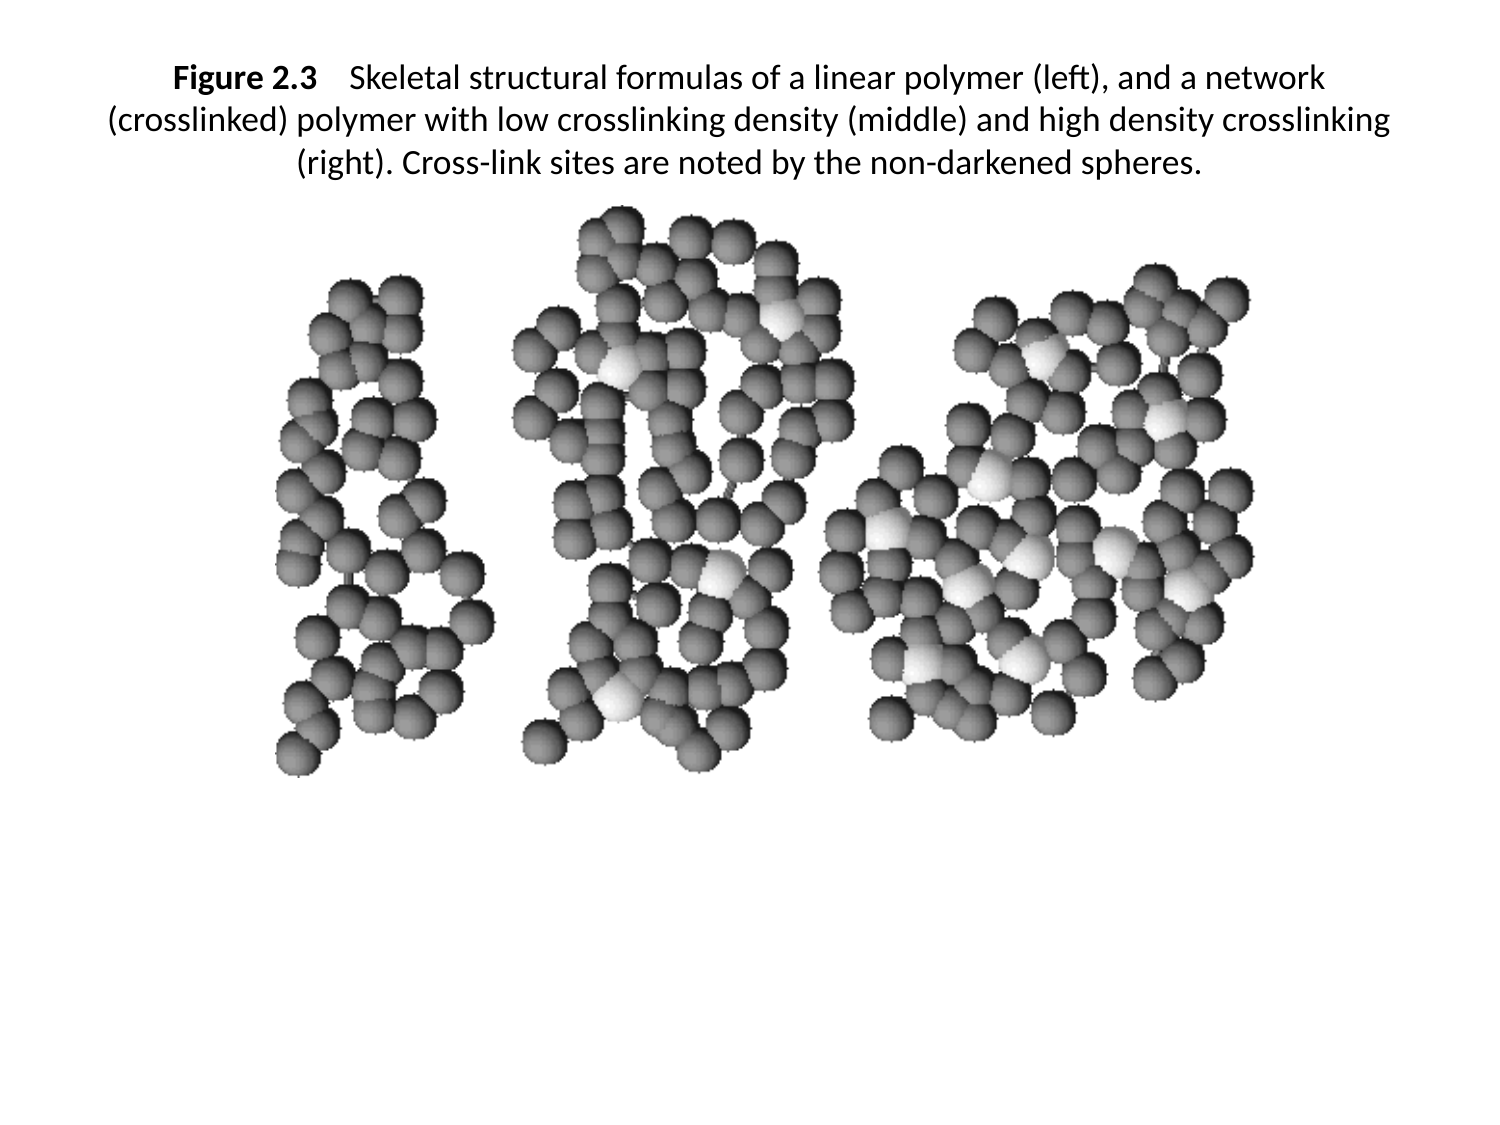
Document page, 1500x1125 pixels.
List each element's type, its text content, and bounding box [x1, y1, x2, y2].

title Figure 2.3 Skeletal structural formulas of a linear polymer (left), and a network (crosslinked) polymer with low crosslinking density (middle) and high density crosslinking (right). Cross-link sites are noted by the non-darkened spheres. [75, 45, 1425, 233]
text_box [274, 205, 1261, 778]
